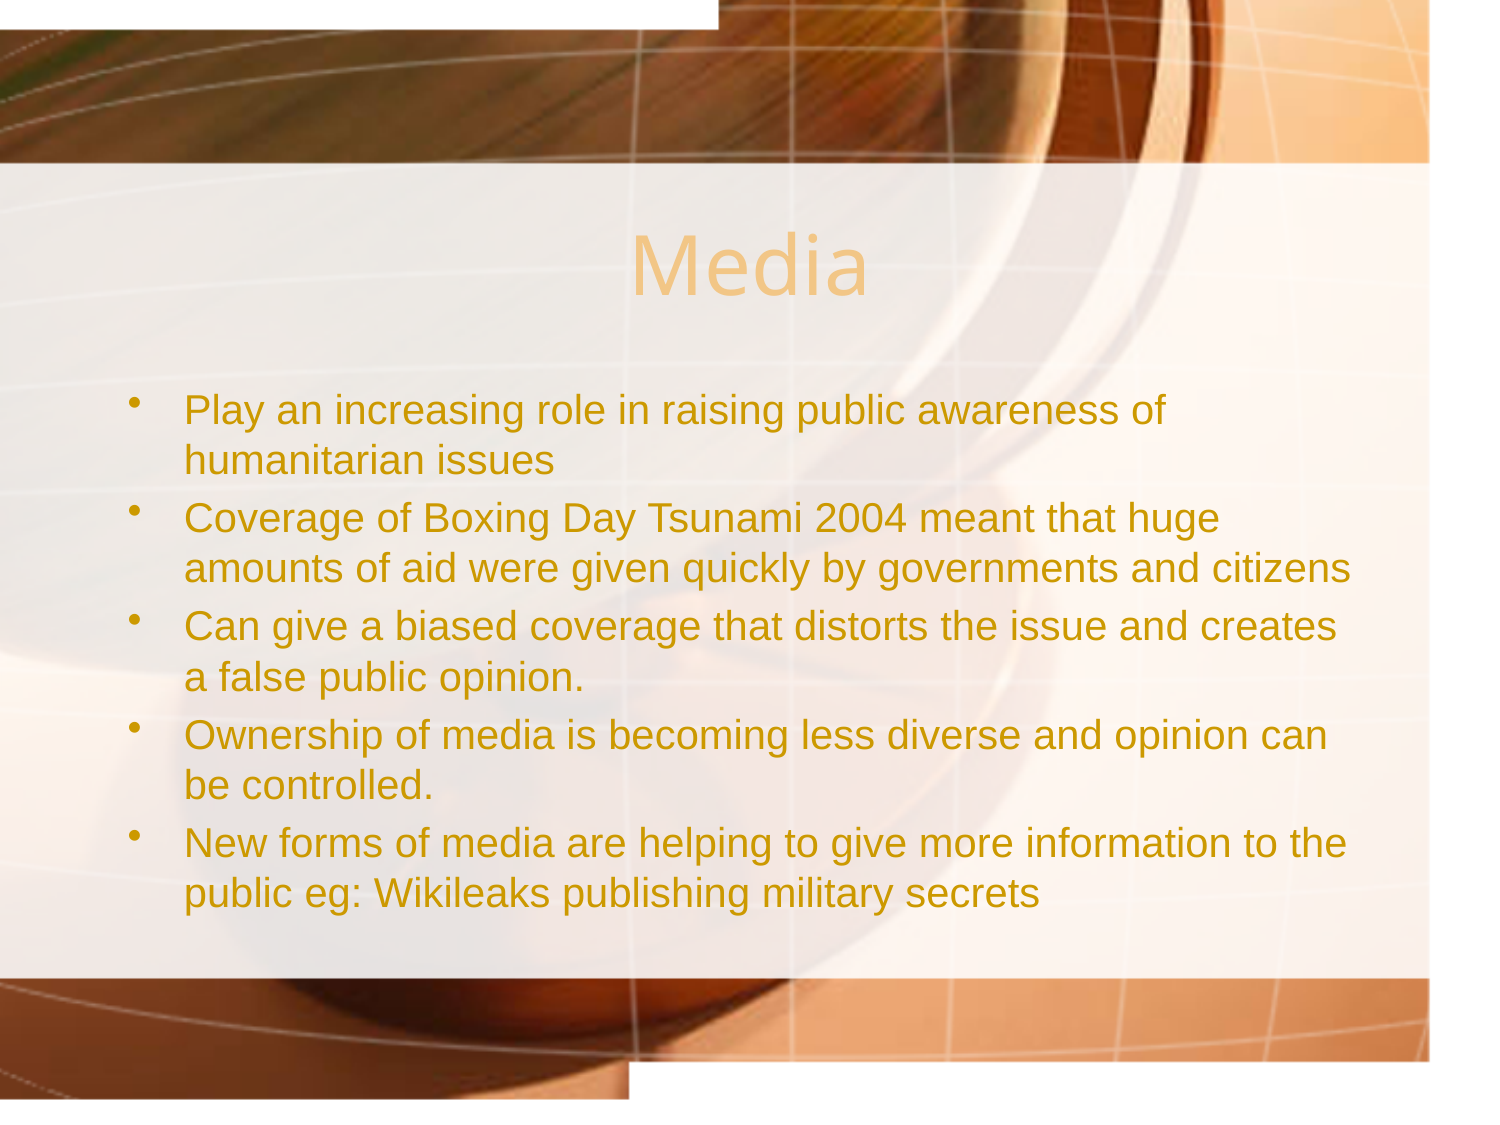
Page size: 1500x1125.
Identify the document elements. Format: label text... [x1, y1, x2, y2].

list Play an increasing role in raising public awareness of humanitarian issues Coverage of Boxing Day Tsunami 2004 meant that huge amounts of aid were given quickly by governments and citizens Can give a biased coverage that distorts the issue and creates a false public opinion. Ownership of media is becoming less diverse and opinion can be controlled. New forms of media are helping to give more information to the public eg: Wikileaks publishing military secrets [112, 374, 1388, 951]
title Media [112, 187, 1388, 338]
picture [0, 0, 1500, 1125]
